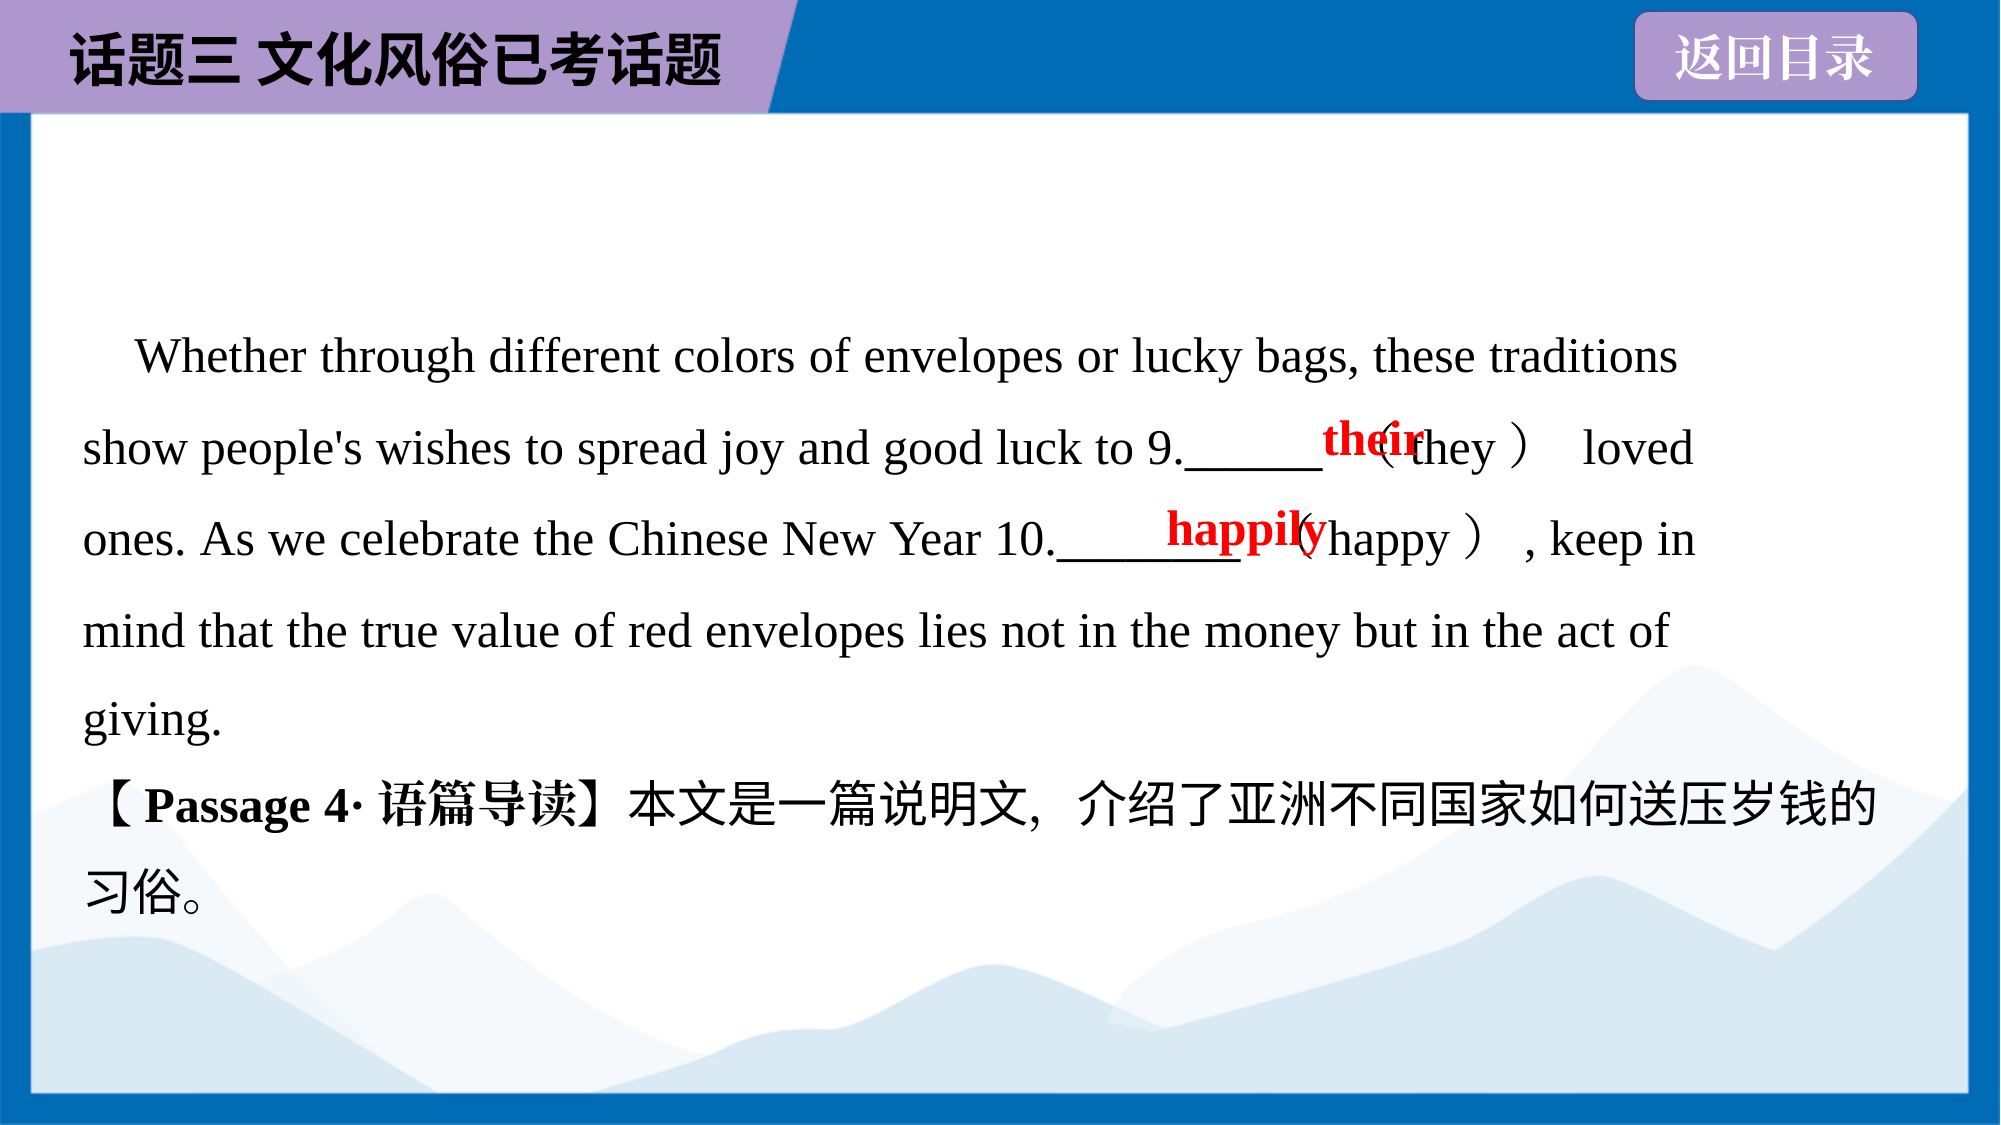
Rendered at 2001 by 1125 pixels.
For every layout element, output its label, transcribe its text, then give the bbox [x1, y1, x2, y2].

text_box happily [1148, 467, 1346, 546]
text_box 【Passage 4·语篇导读】本文是一篇说明文，介绍了亚洲不同国家如何送压岁钱的 习俗。 [82, 741, 1917, 911]
text_box their [1304, 377, 1443, 457]
text_box Whether through different colors of envelopes or lucky bags, these traditions show people's wishes to spread joy and good luck to 9.______ （they） loved ones. As we celebrate the Chinese New Year 10.________ （happy）, keep in mind that the true value of red envelopes lies not in the money but in the act of giving. [82, 290, 1917, 736]
picture [0, 0, 2000, 1125]
